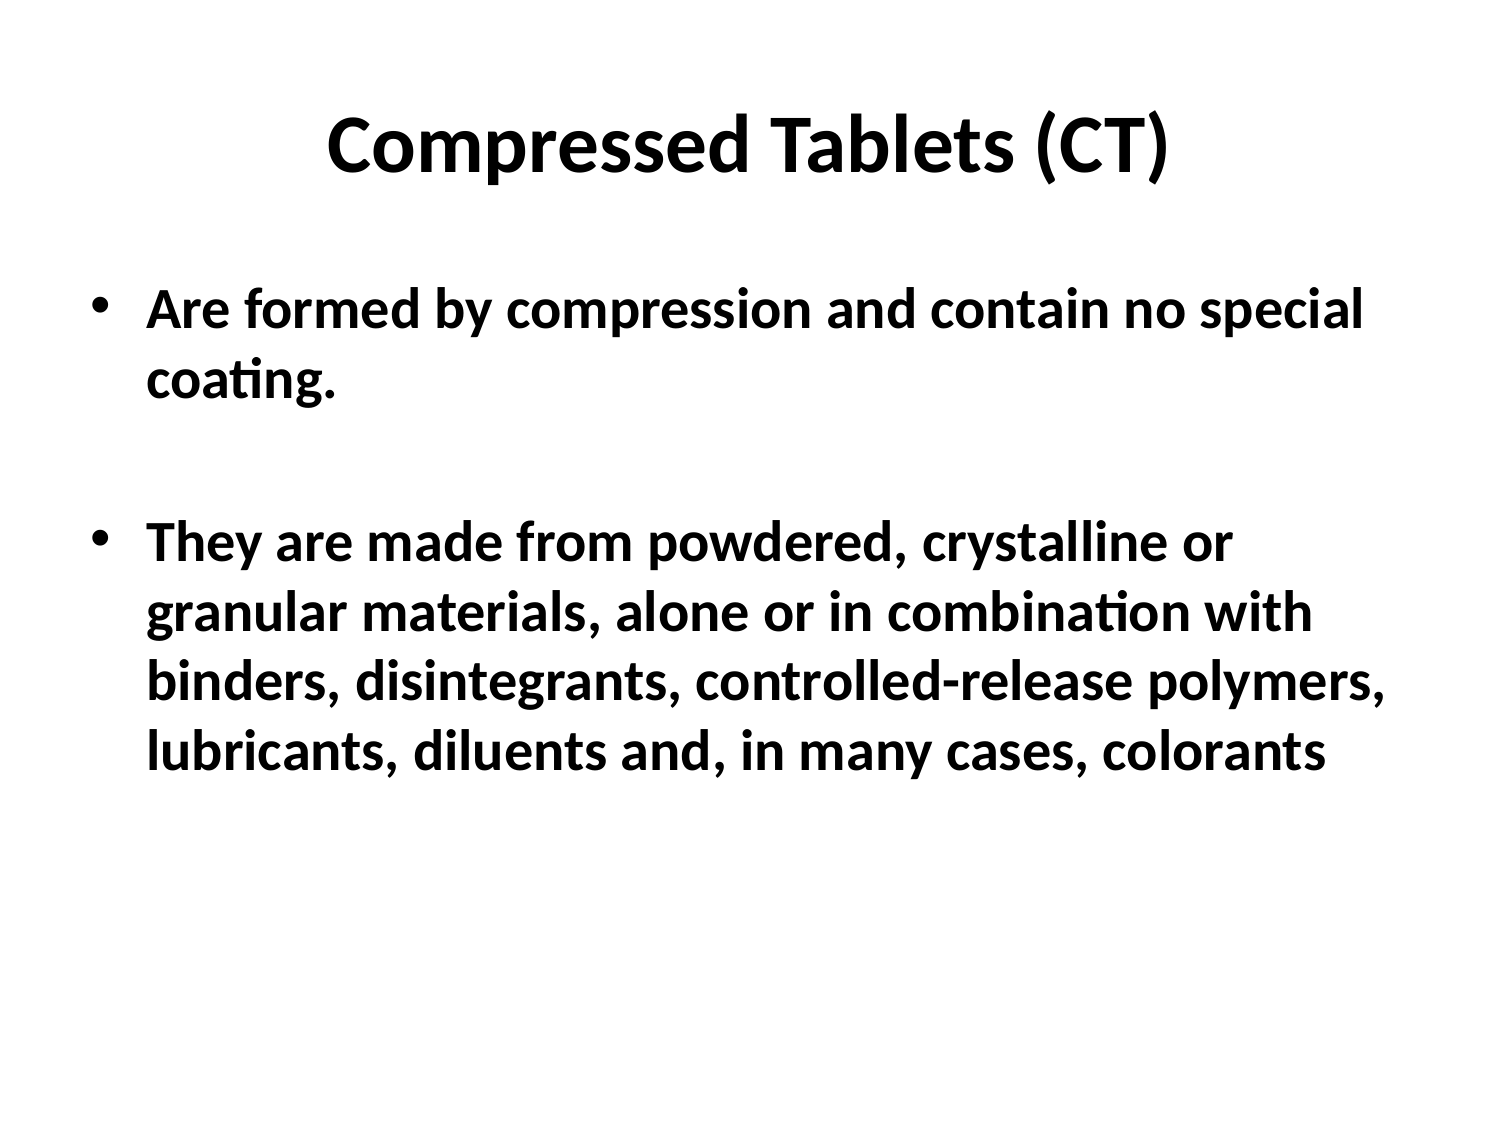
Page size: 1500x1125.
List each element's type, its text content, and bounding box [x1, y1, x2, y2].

list Are formed by compression and contain no special coating. They are made from powdered, crystalline or granular materials, alone or in combination with binders, disintegrants, controlled-release polymers, lubricants, diluents and, in many cases, colorants [75, 262, 1425, 838]
title Compressed Tablets (CT) [75, 45, 1425, 233]
